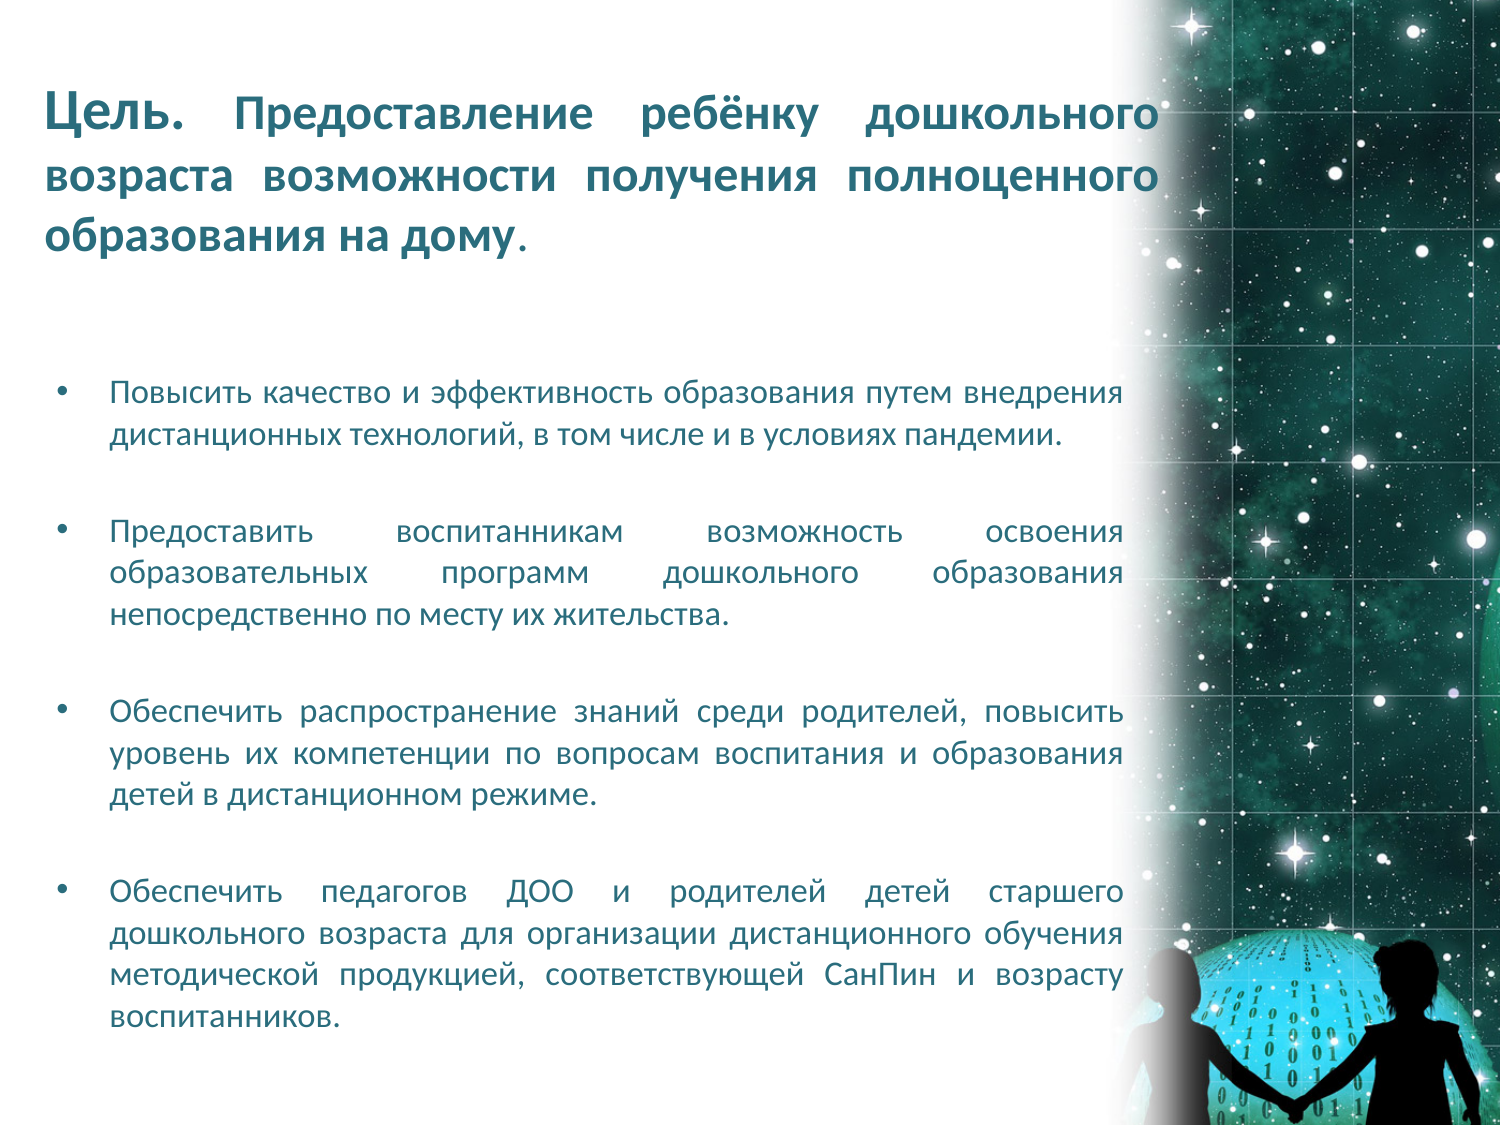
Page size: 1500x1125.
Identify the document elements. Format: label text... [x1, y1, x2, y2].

list Повысить качество и эффективность образования путем внедрения дистанционных технологий, в том числе и в условиях пандемии. Предоставить воспитанникам возможность освоения образовательных программ дошкольного образования непосредственно по месту их жительства. Обеспечить распространение знаний среди родителей, повысить уровень их компетенции по вопросам воспитания и образования детей в дистанционном режиме. Обеспечить педагогов ДОО и родителей детей старшего дошкольного возраста для организации дистанционного обучения методической продукцией, соответствующей СанПин и возрасту воспитанников. [41, 361, 1140, 1059]
picture [0, 0, 1500, 1125]
title Цель. Предоставление ребёнку дошкольного возраста возможности получения полноценного образования на дому. [29, 78, 1176, 256]
